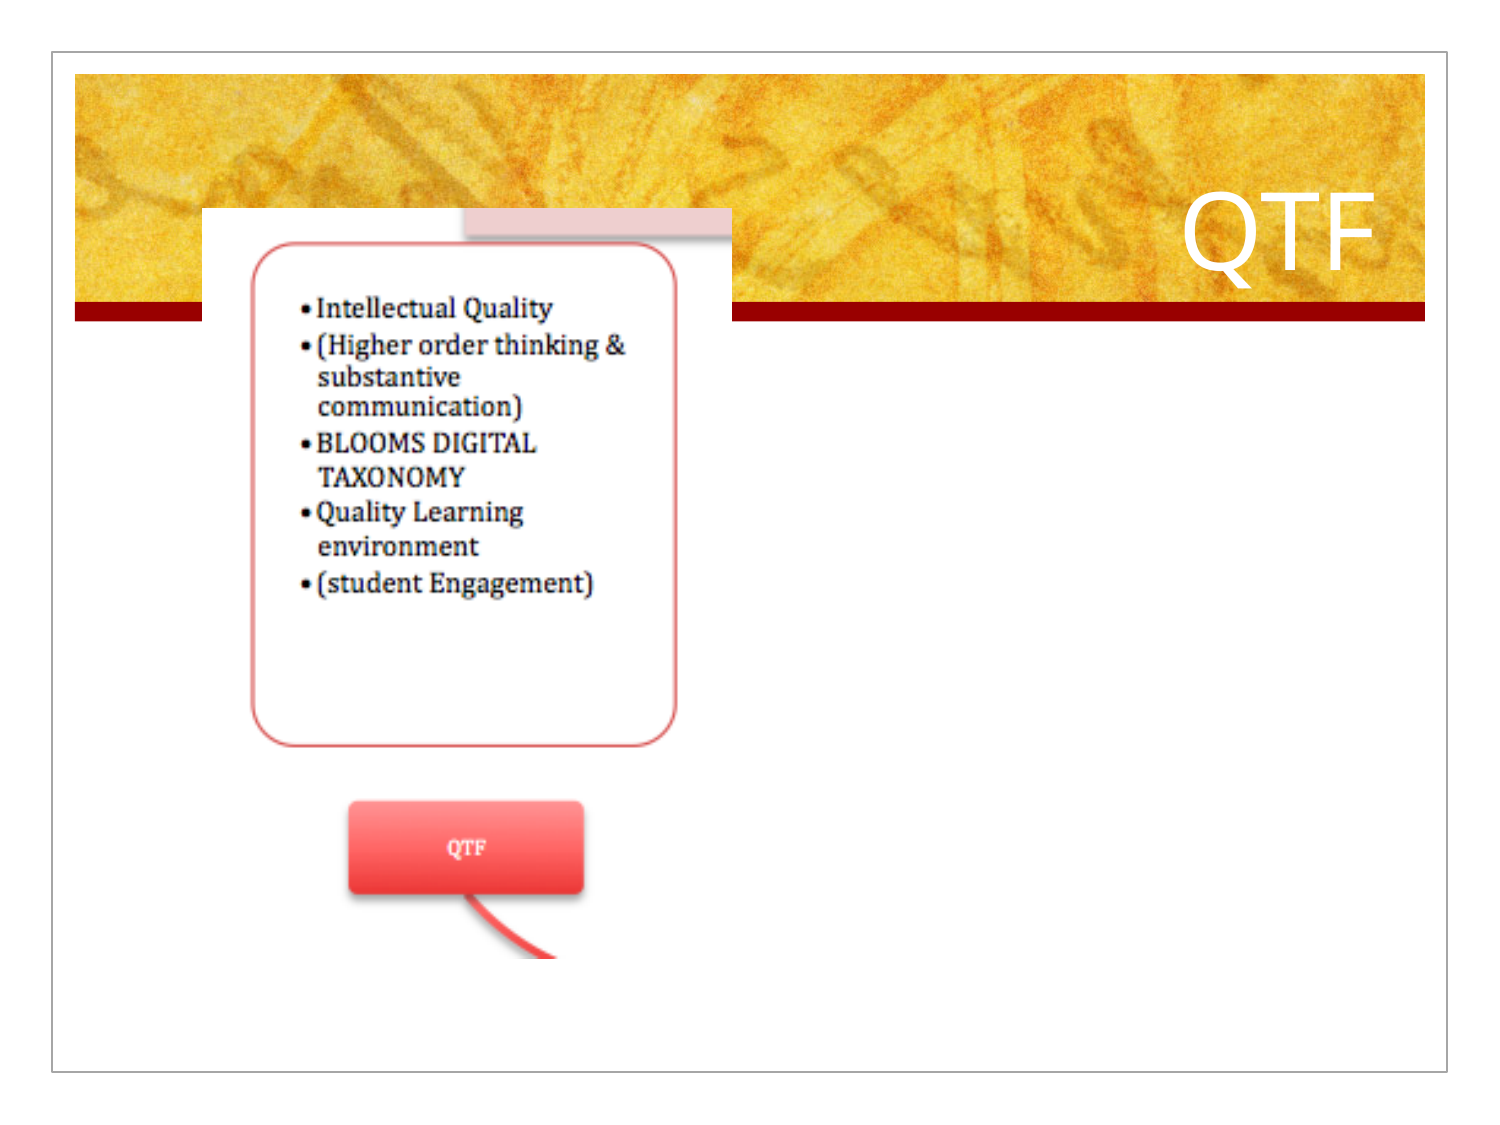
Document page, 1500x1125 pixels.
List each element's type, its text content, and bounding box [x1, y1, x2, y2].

picture [75, 74, 108, 207]
title QTF [108, 74, 1392, 292]
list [0, 207, 1073, 960]
picture [1073, 74, 1425, 301]
